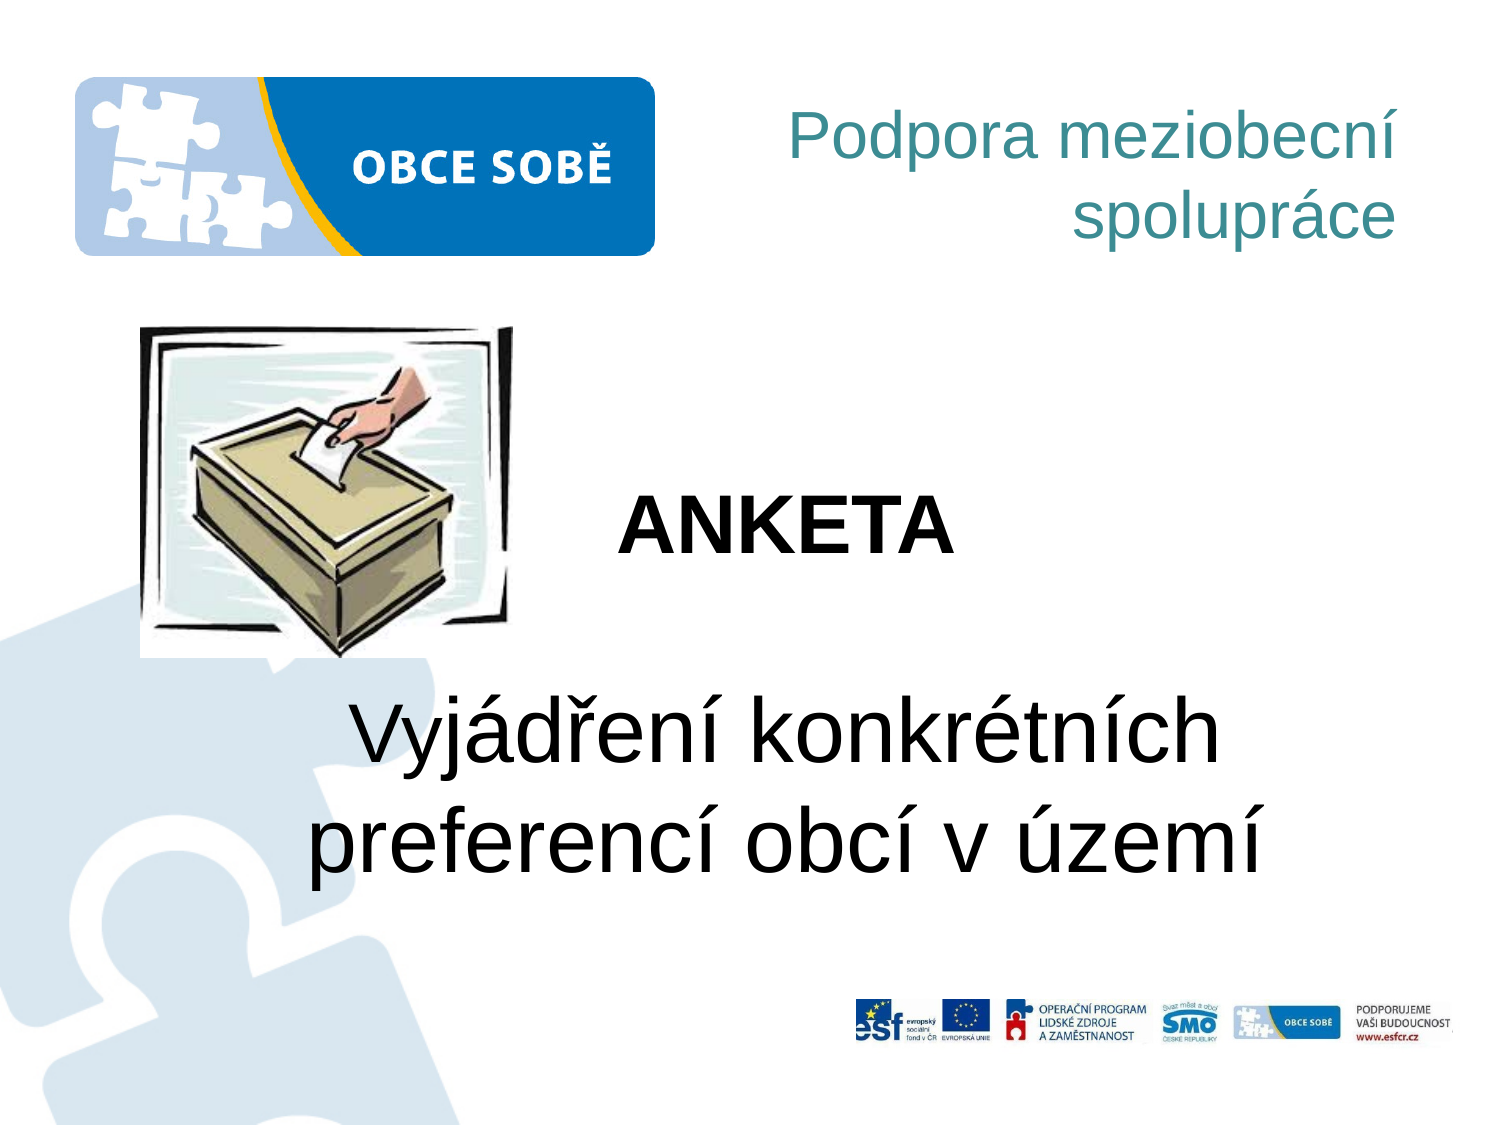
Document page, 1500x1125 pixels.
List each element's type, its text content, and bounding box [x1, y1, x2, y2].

title ANKETA Vyjádření konkrétních preferencí obcí v území [135, 349, 1437, 1012]
picture [0, 0, 1500, 1125]
text_box Podpora meziobecní spolupráce [714, 78, 1414, 266]
